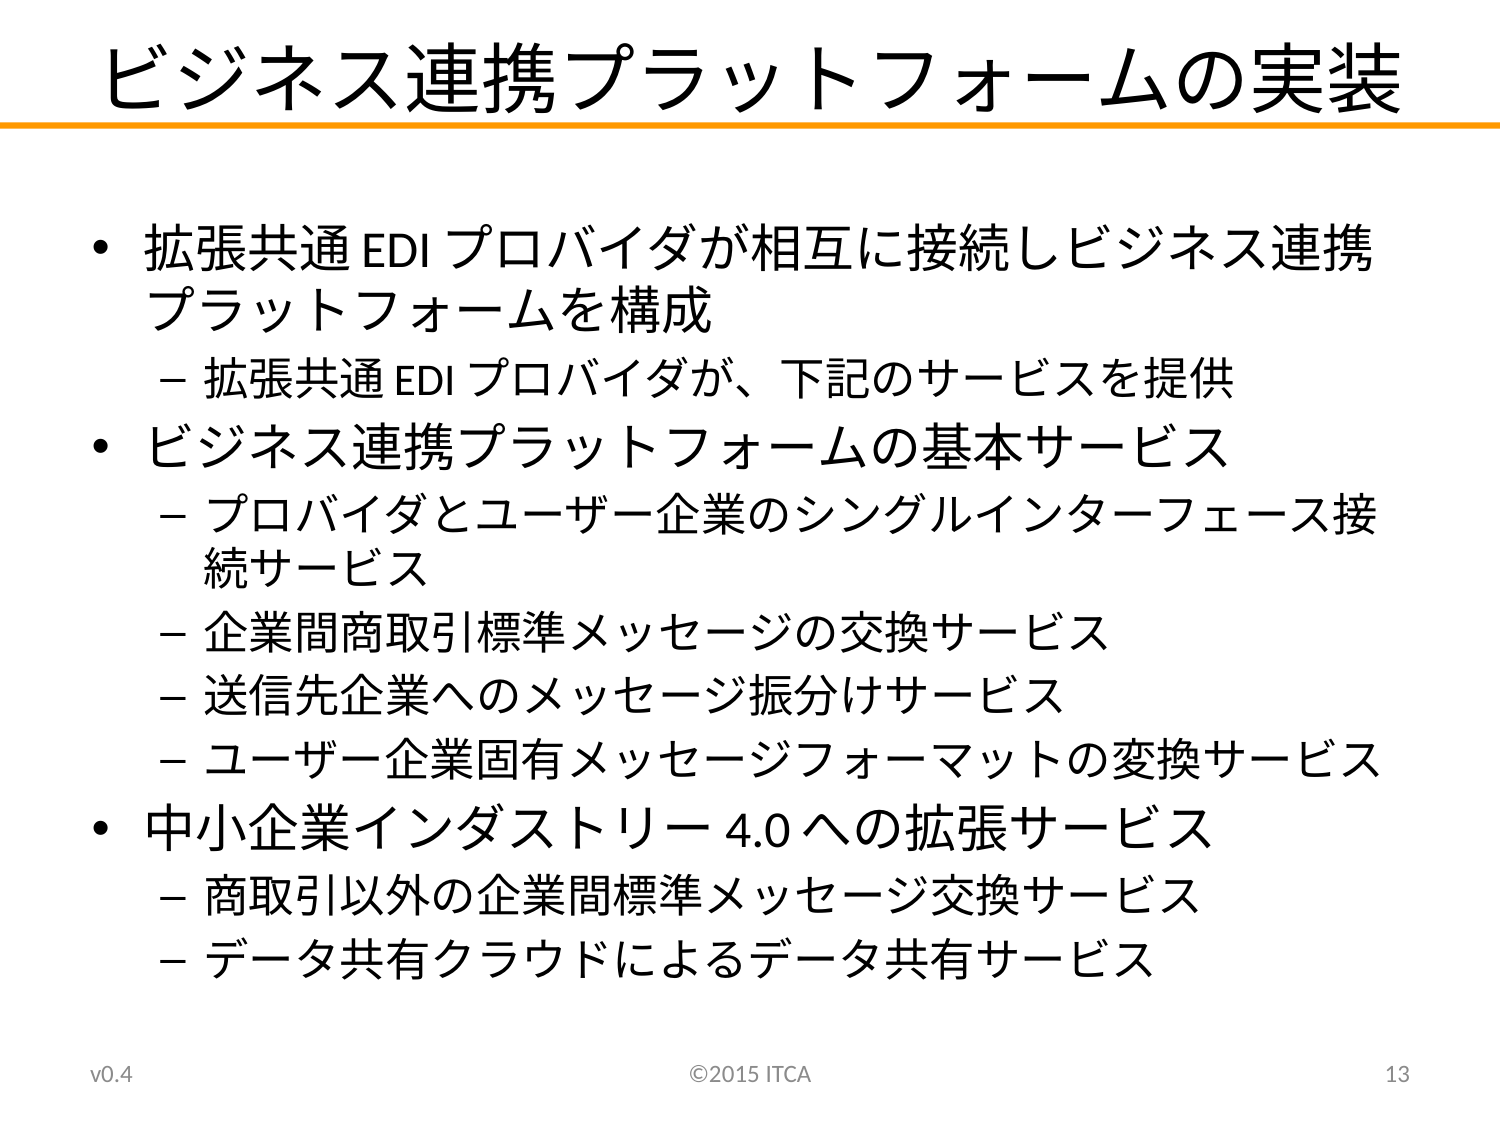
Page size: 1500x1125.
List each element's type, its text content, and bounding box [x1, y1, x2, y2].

footer ©2015 ITCA [512, 1042, 988, 1103]
list 拡張共通EDIプロバイダが相互に接続しビジネス連携プラットフォームを構成 拡張共通EDIプロバイダが、下記のサービスを提供 ビジネス連携プラットフォームの基本サービス プロバイダとユーザー企業のシングルインターフェース接続サービス 企業間商取引標準メッセージの交換サービス 送信先企業へのメッセージ振分けサービス ユーザー企業固有メッセージフォーマットの変換サービス 中小企業インダストリー4.0への拡張サービス 商取引以外の企業間標準メッセージ交換サービス データ共有クラウドによるデータ共有サービス [76, 208, 1427, 1012]
slide_number 13 [1074, 1042, 1425, 1103]
title ビジネス連携プラットフォームの実装 [75, 19, 1425, 125]
title ビジネス連携プラットフォームの実装 [75, 126, 1425, 135]
slide_number v0.4 [75, 1042, 425, 1103]
